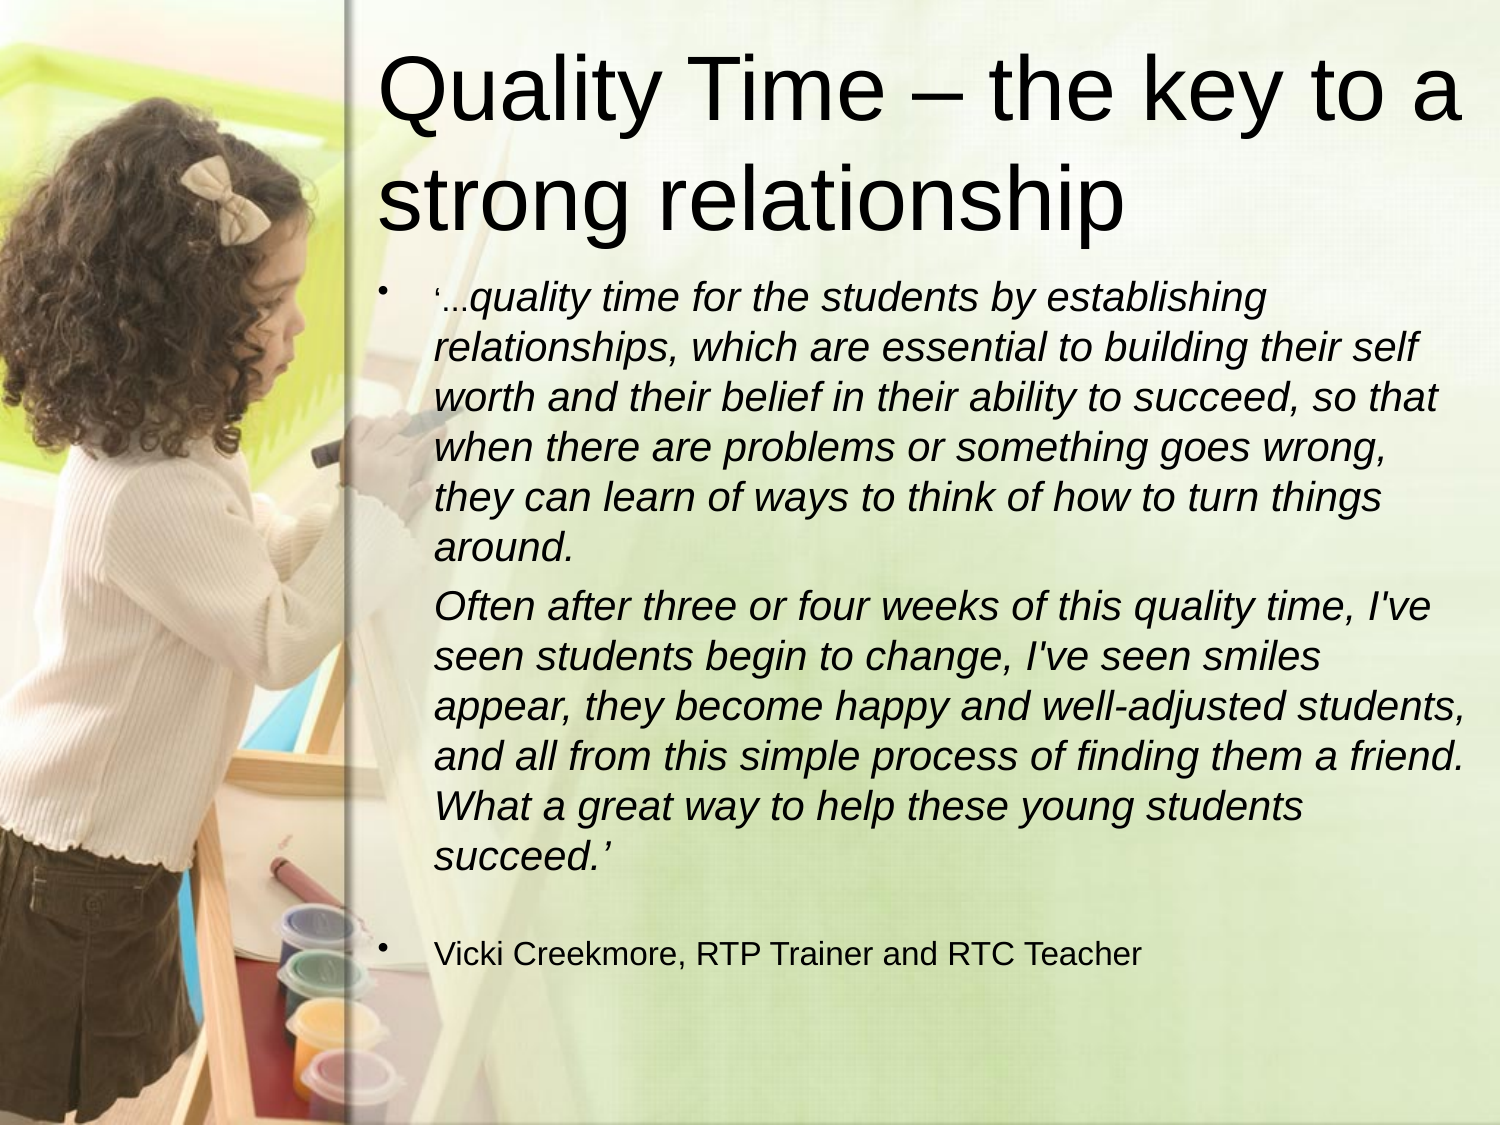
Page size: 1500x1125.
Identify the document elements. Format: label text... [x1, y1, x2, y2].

list ‘...quality time for the students by establishing relationships, which are essential to building their self worth and their belief in their ability to succeed, so that when there are problems or something goes wrong, they can learn of ways to think of how to turn things around. Often after three or four weeks of this quality time, I've seen students begin to change, I've seen smiles appear, they become happy and well-adjusted students, and all from this simple process of finding them a friend. What a great way to help these young students succeed.’ Vicki Creekmore, RTP Trainer and RTC Teacher [362, 262, 1488, 1006]
picture [0, 0, 1500, 1125]
title Quality Time – the key to a strong relationship [362, 44, 1488, 233]
